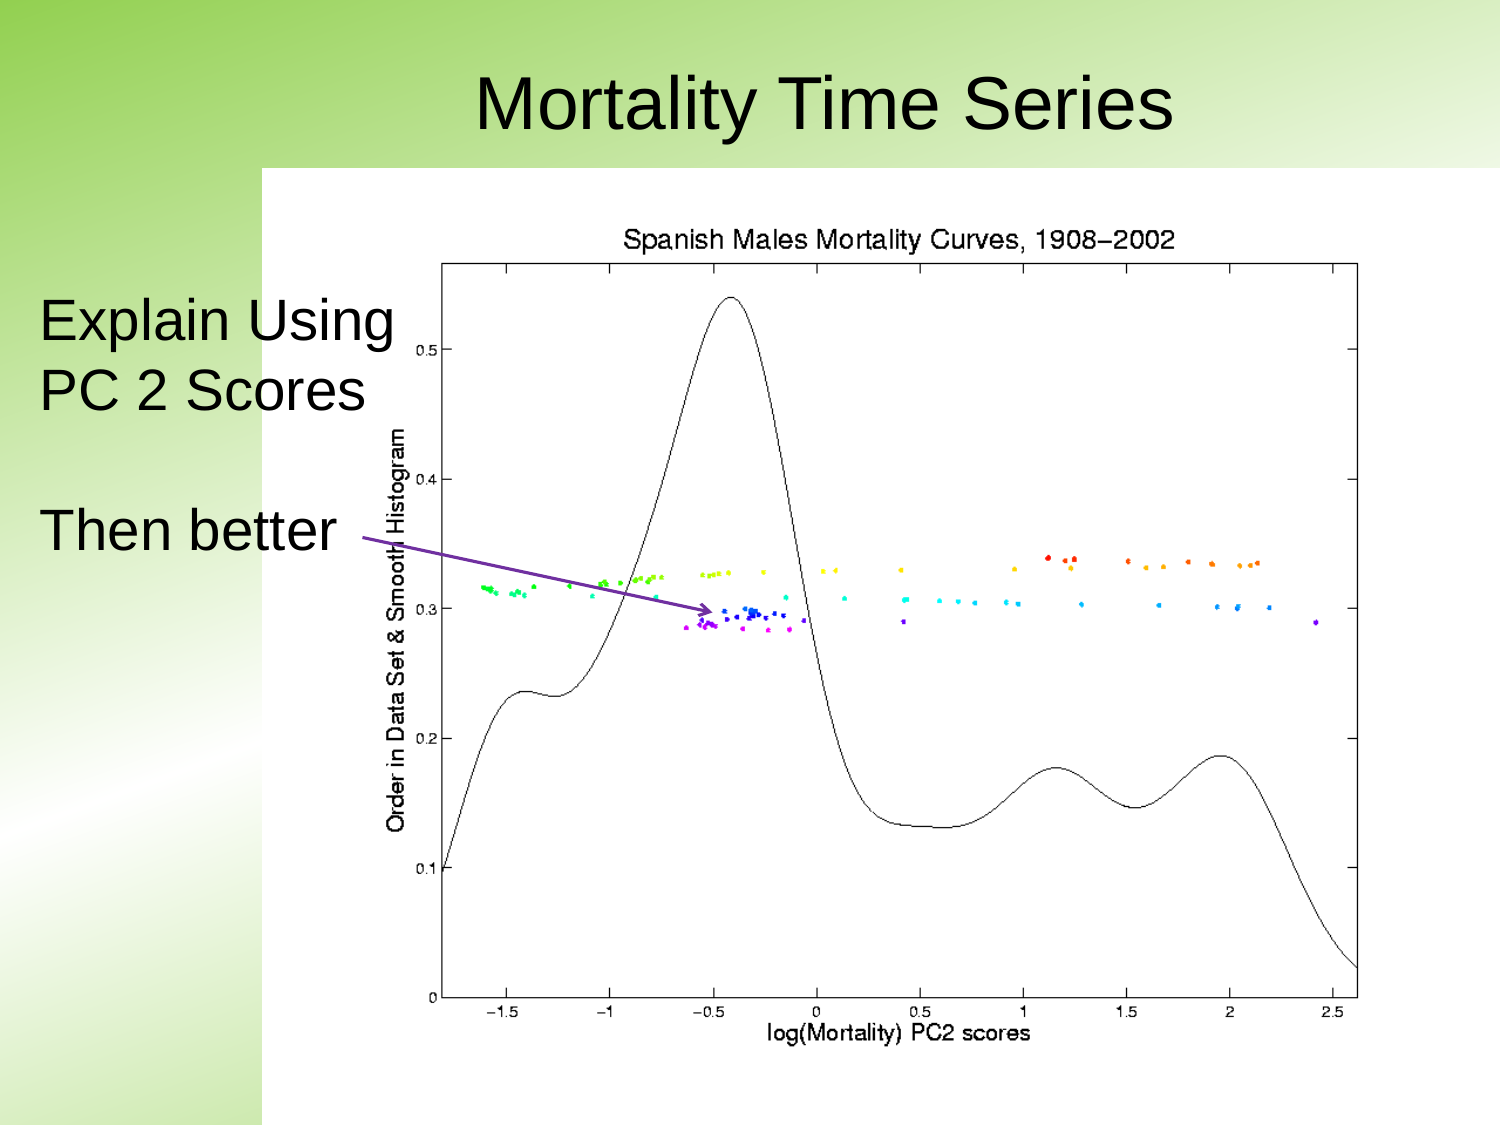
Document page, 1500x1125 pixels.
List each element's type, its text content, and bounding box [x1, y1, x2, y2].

text_box Explain Using PC 2 Scores Then better [24, 274, 256, 710]
picture [261, 168, 1500, 1125]
title Mortality Time Series [187, 37, 1463, 163]
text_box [362, 537, 713, 613]
